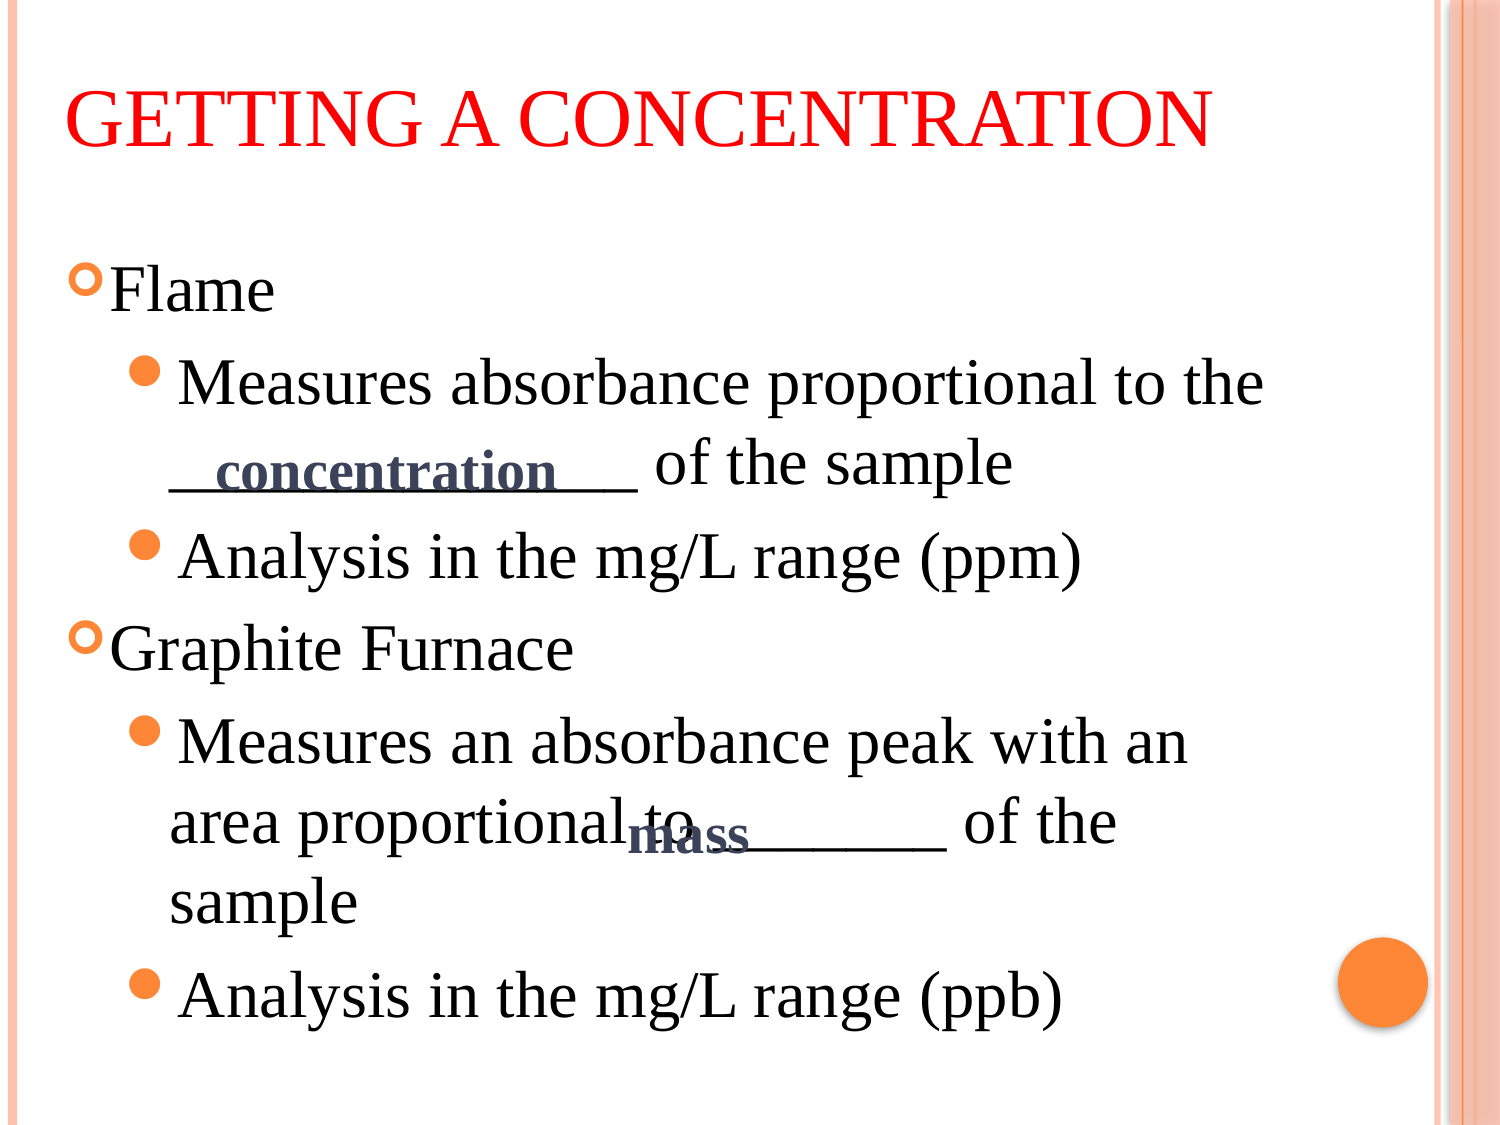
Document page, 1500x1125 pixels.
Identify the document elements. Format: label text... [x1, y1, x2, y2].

text_box mass [612, 787, 766, 873]
title Getting a Concentration [50, 75, 1275, 171]
list Flame Measures absorbance proportional to the ______________ of the sample Analysis in the mg/L range (ppm) Graphite Furnace Measures an absorbance peak with an area proportional to _______ of the sample Analysis in the mg/L range (ppb) [50, 237, 1325, 964]
text_box concentration [200, 425, 574, 510]
